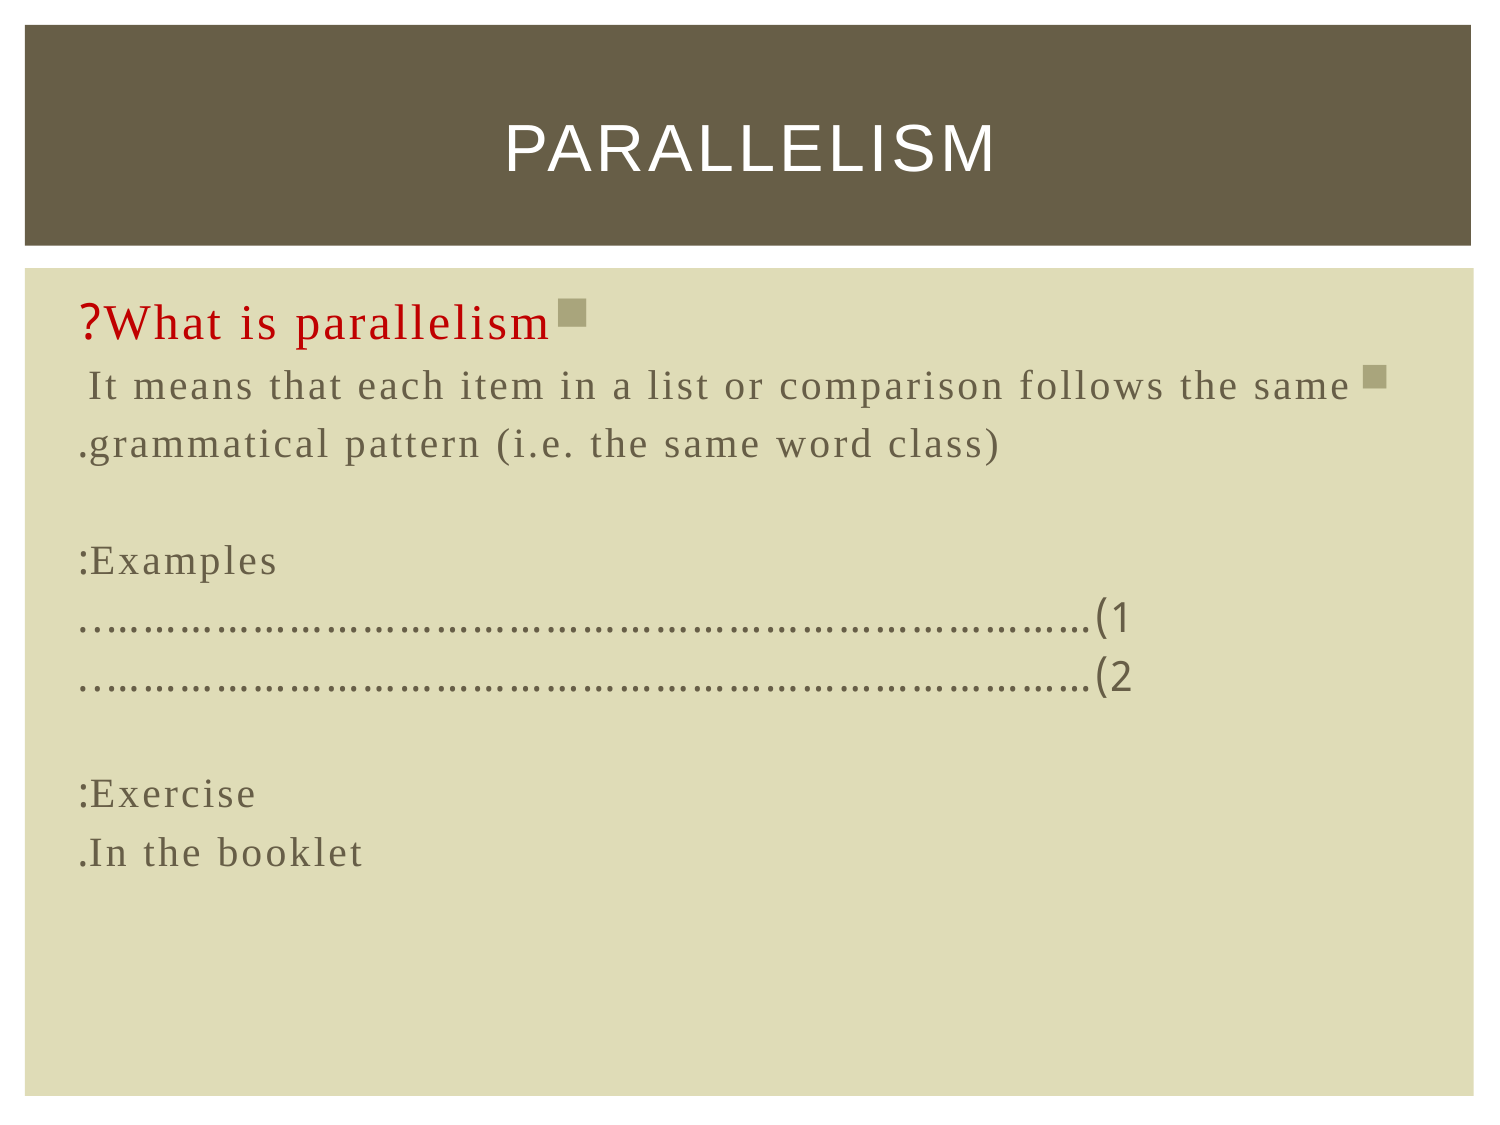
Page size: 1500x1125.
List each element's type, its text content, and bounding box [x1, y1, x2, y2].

list What is parallelism? It means that each item in a list or comparison follows the same grammatical pattern (i.e. the same word class). Examples: 1)……………………………………………………………………….. 2)……………………………………………………………………….. Exercise: In the booklet. [62, 281, 1442, 1005]
title parallelism [62, 58, 1438, 232]
